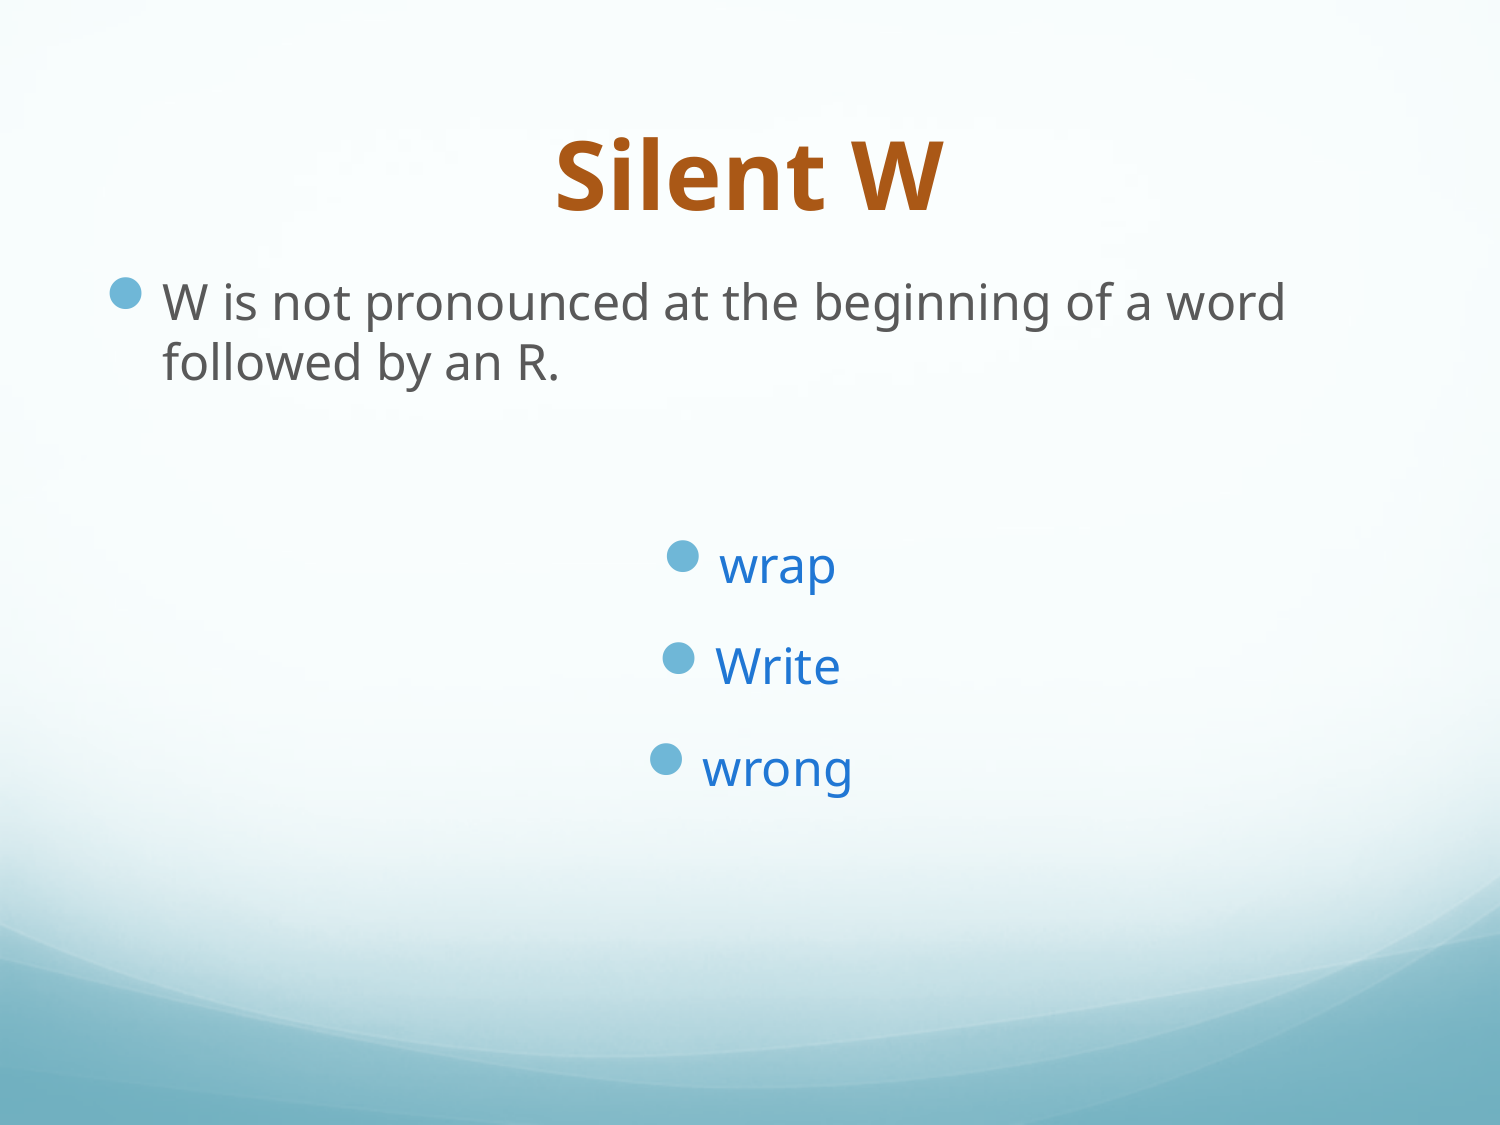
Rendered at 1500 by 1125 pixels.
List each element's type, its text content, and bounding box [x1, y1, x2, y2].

list W is not pronounced at the beginning of a word followed by an R. wrap Write wrong [90, 262, 1410, 975]
title Silent W [90, 17, 1410, 237]
